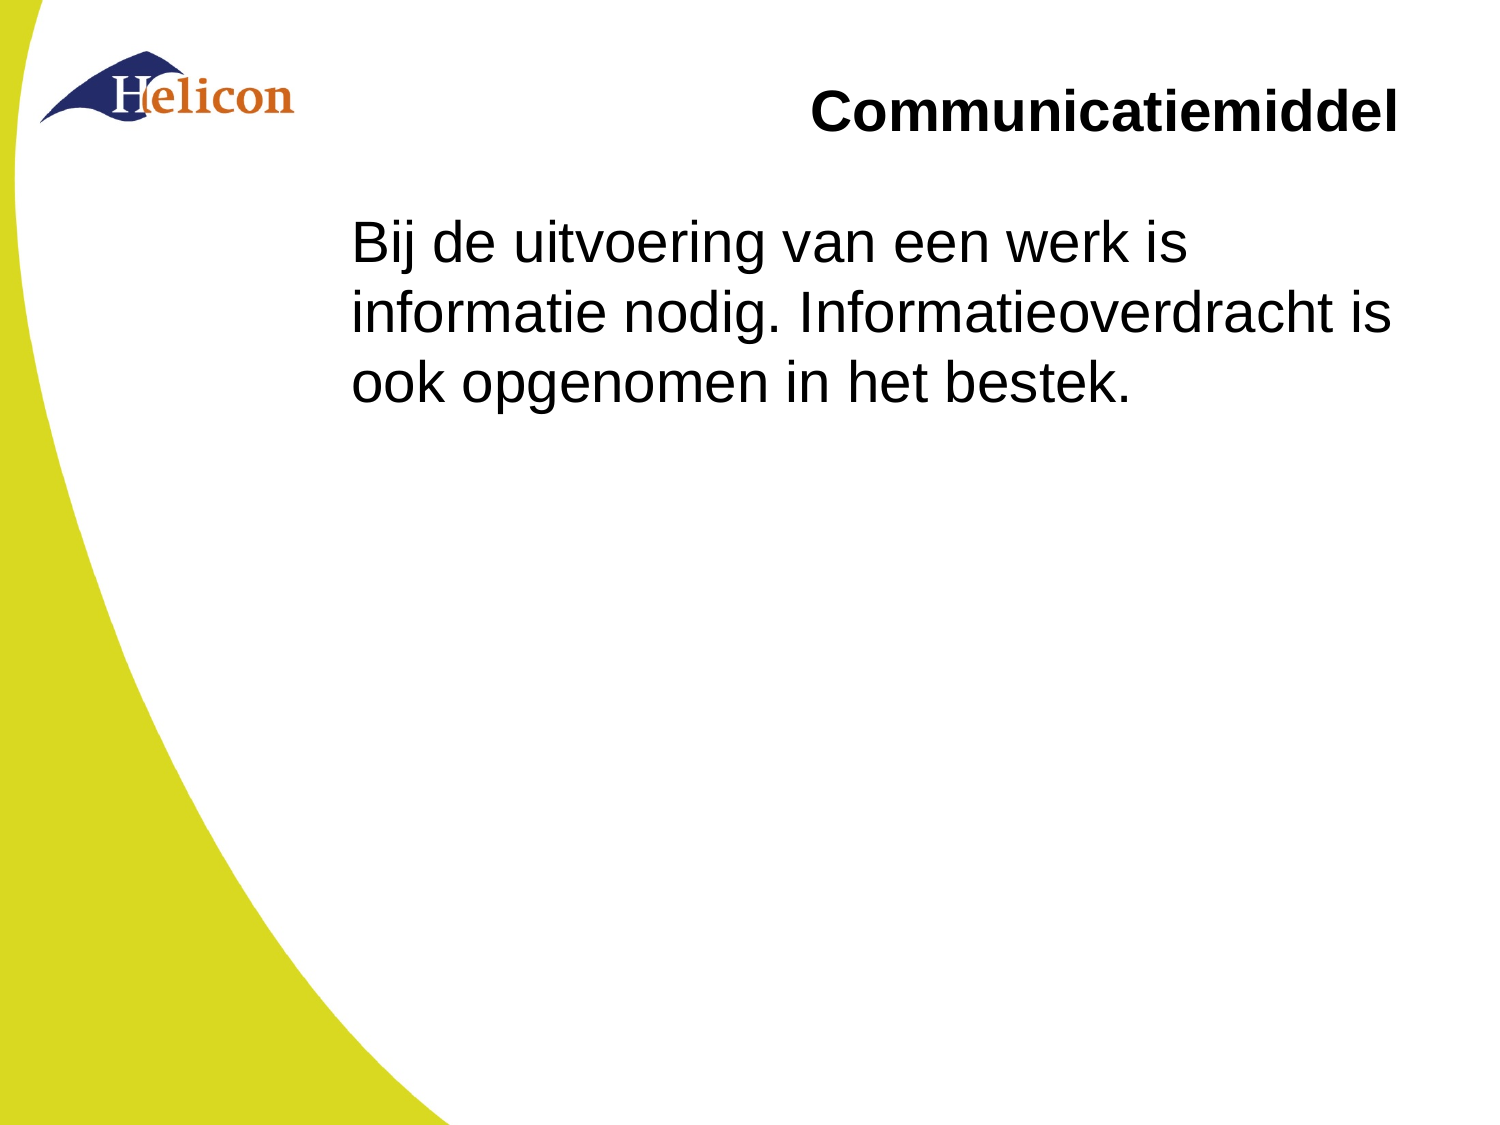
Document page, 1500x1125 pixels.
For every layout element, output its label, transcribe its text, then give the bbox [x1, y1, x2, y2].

title Communicatiemiddel [324, 54, 1415, 161]
list Bij de uitvoering van een werk is informatie nodig. Informatieoverdracht is ook opgenomen in het bestek. [336, 196, 1425, 1005]
picture [0, 0, 1500, 1125]
